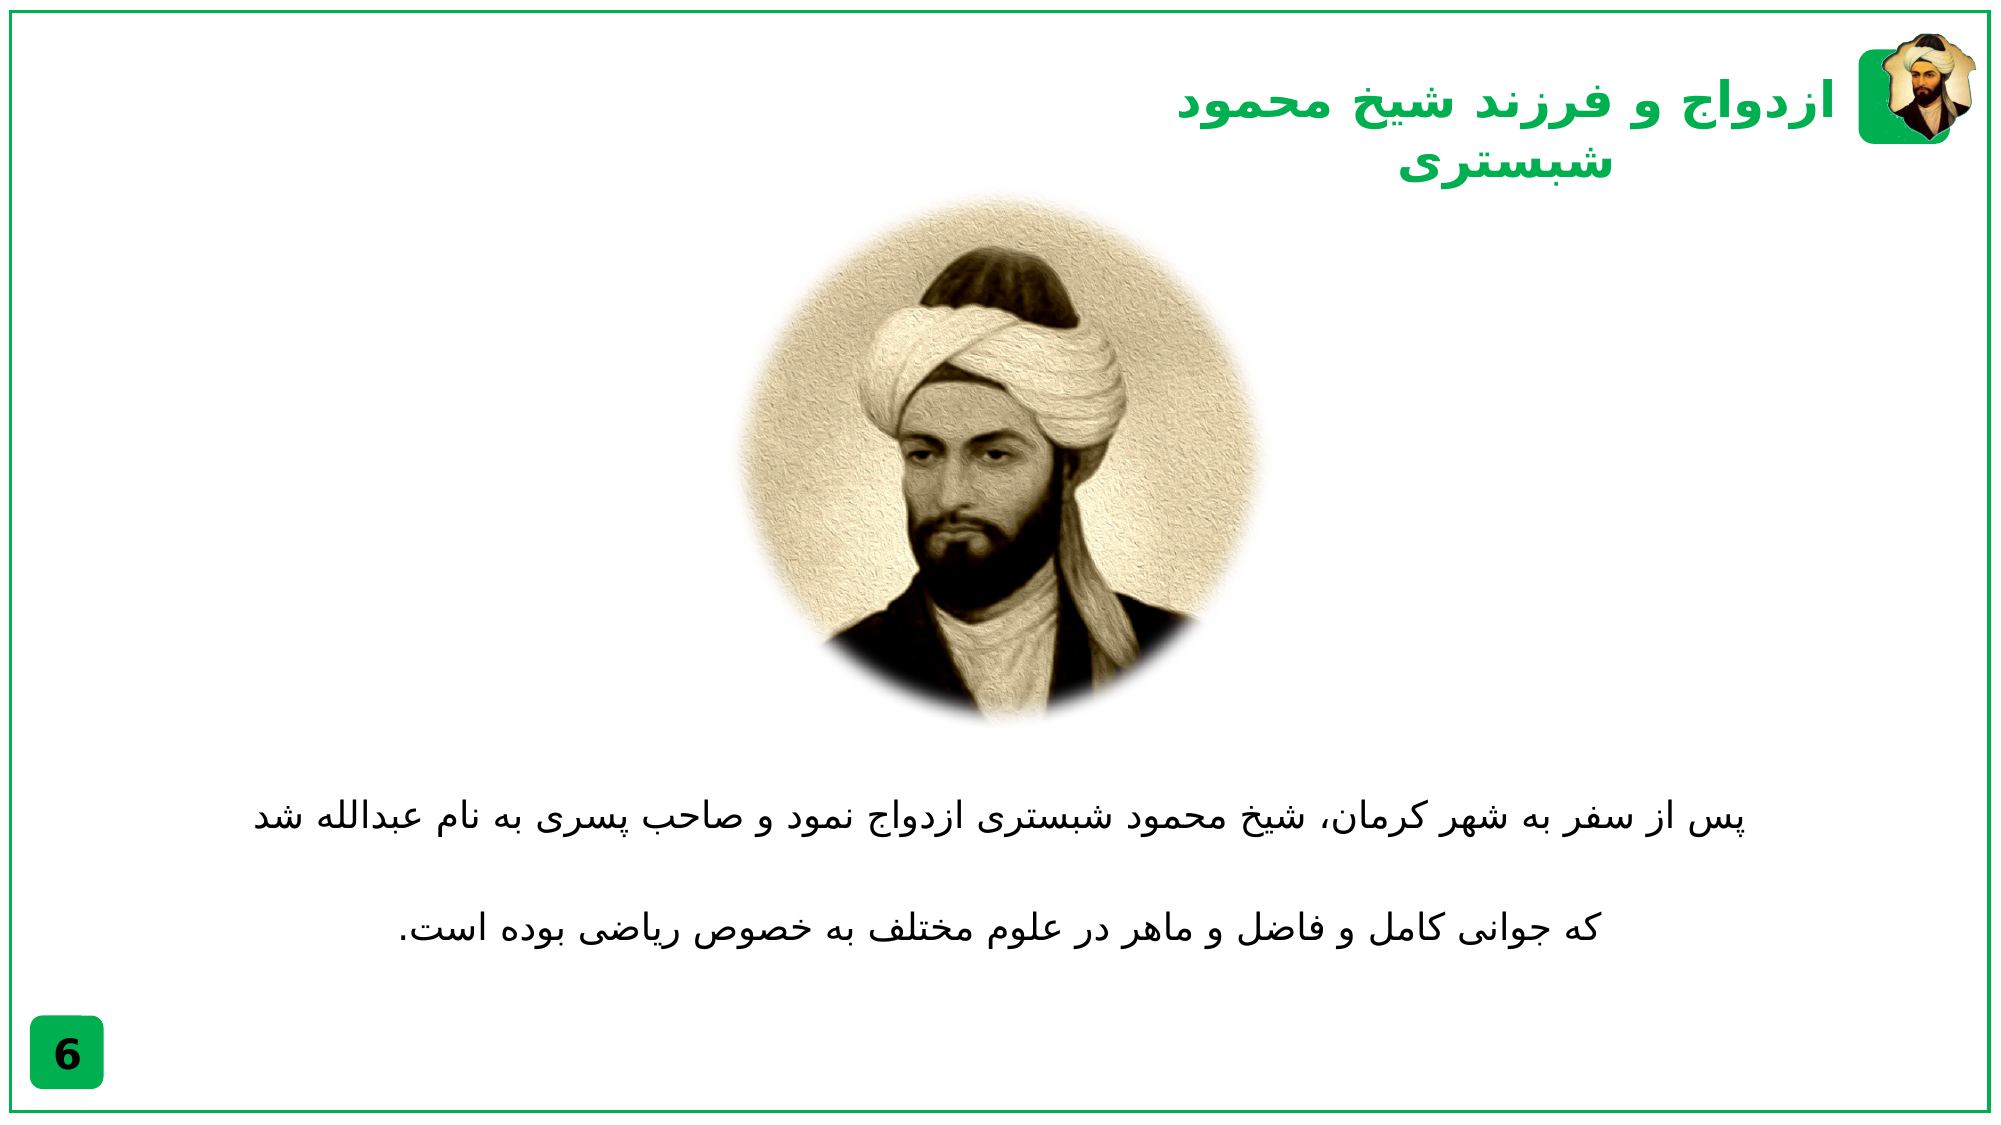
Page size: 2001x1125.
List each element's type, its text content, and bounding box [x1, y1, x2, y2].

picture [726, 183, 1274, 731]
picture [1876, 23, 1989, 158]
text_box پس از سفر به شهر کرمان، شیخ محمود شبستری ازدواج نمود و صاحب پسری به نام عبدالله شد که جوانی کامل و فاضل و ماهر در علوم مختلف به خصوص ریاضی بوده است. [221, 715, 1779, 956]
text_box 6 [30, 1020, 106, 1086]
text_box ازدواج و فرزند شیخ محمود شبستری [1149, 60, 1864, 196]
